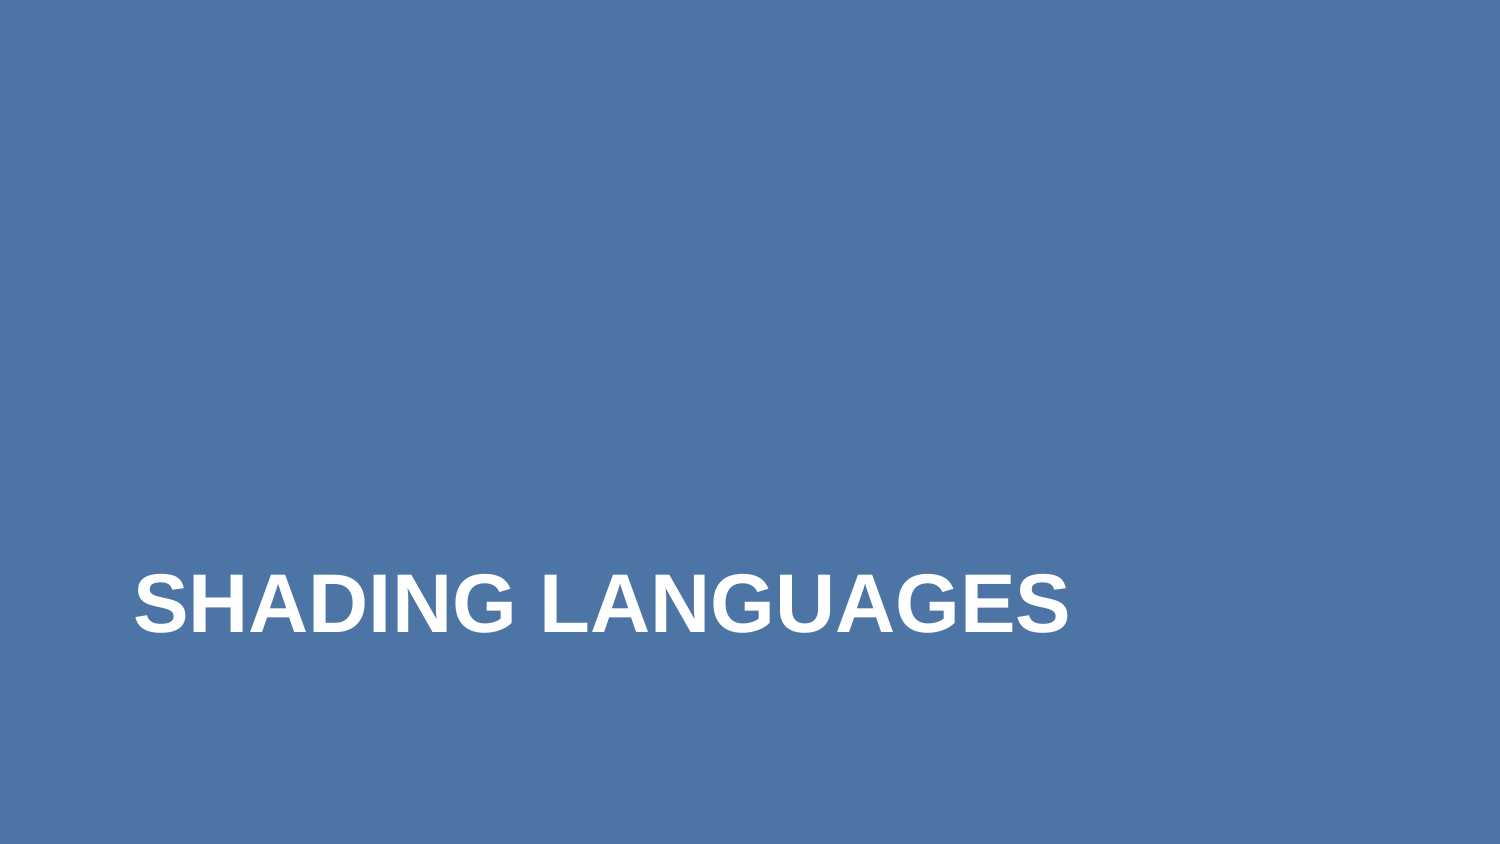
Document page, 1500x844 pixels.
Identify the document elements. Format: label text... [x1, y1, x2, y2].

title Shading languages [118, 541, 1394, 710]
